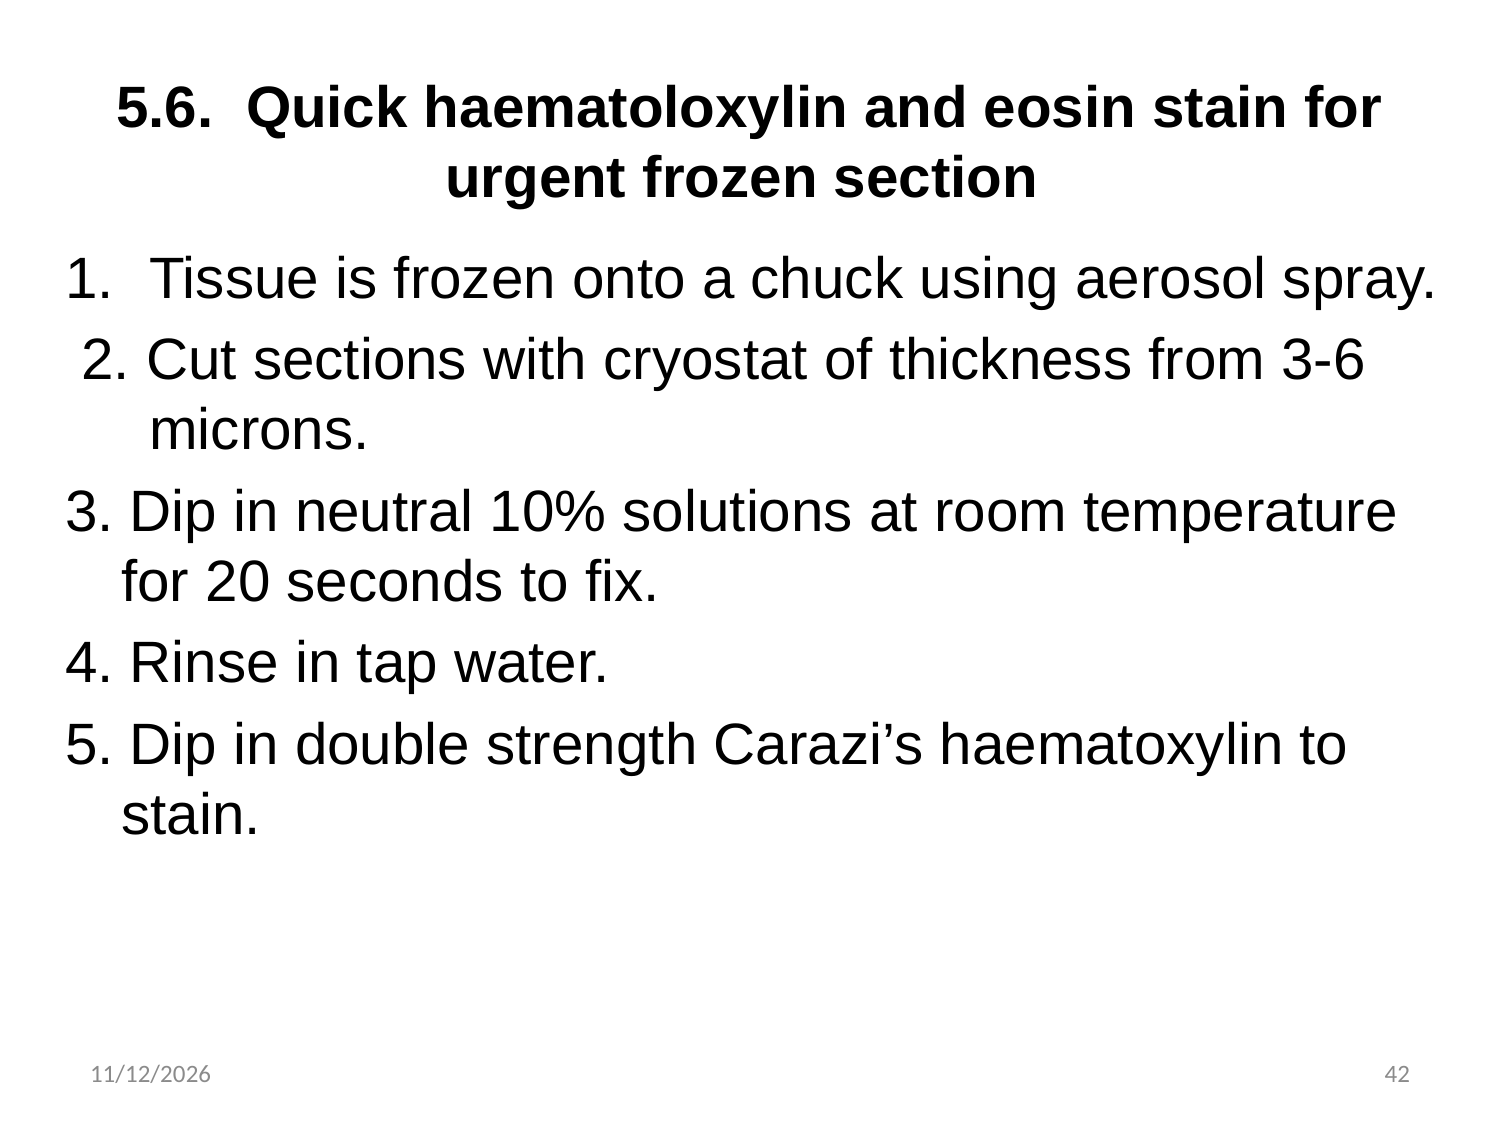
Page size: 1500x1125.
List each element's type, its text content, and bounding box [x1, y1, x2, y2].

list Tissue is frozen onto a chuck using aerosol spray. 2. Cut sections with cryostat of thickness from 3-6 microns. 3. Dip in neutral 10% solutions at room temperature for 20 seconds to fix. 4. Rinse in tap water. 5. Dip in double strength Carazi’s haematoxylin to stain. [50, 232, 1475, 1005]
slide_number 42 [1074, 1042, 1425, 1103]
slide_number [75, 1042, 425, 1103]
title 5.6. Quick haematoloxylin and eosin stain for urgent frozen section [75, 45, 1425, 232]
